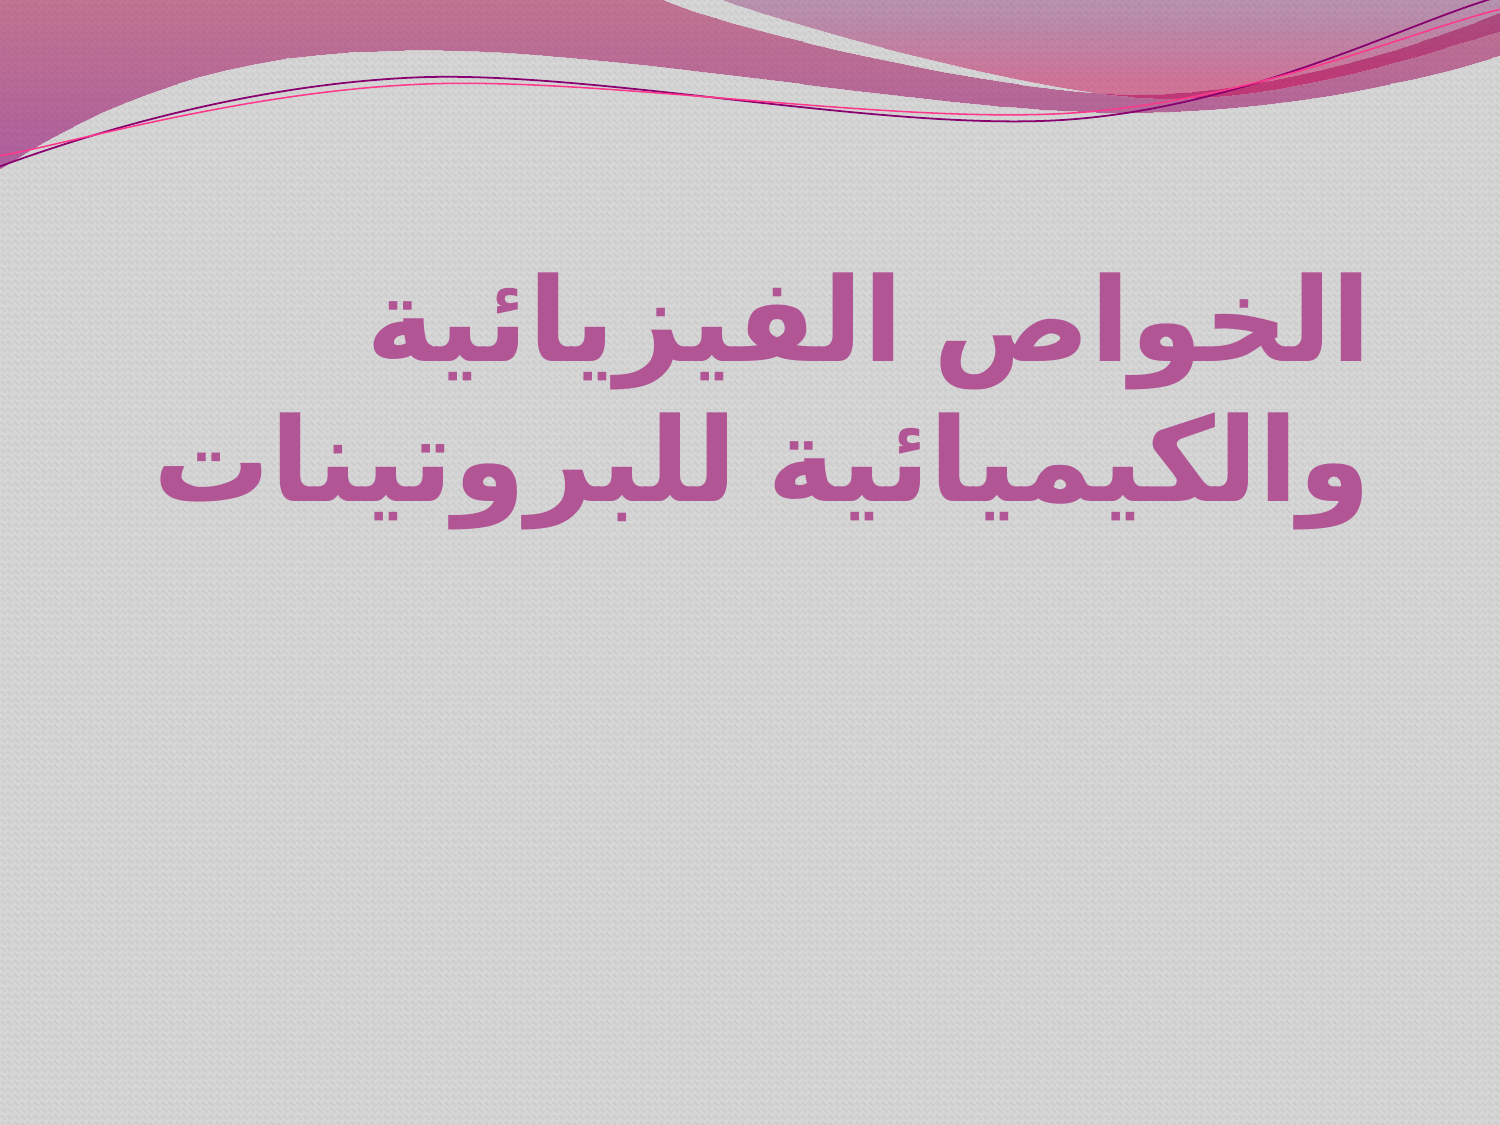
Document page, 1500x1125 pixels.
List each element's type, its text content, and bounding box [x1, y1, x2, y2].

title الخواص الفيزيائية والكيميائية للبروتينات [87, 224, 1376, 525]
